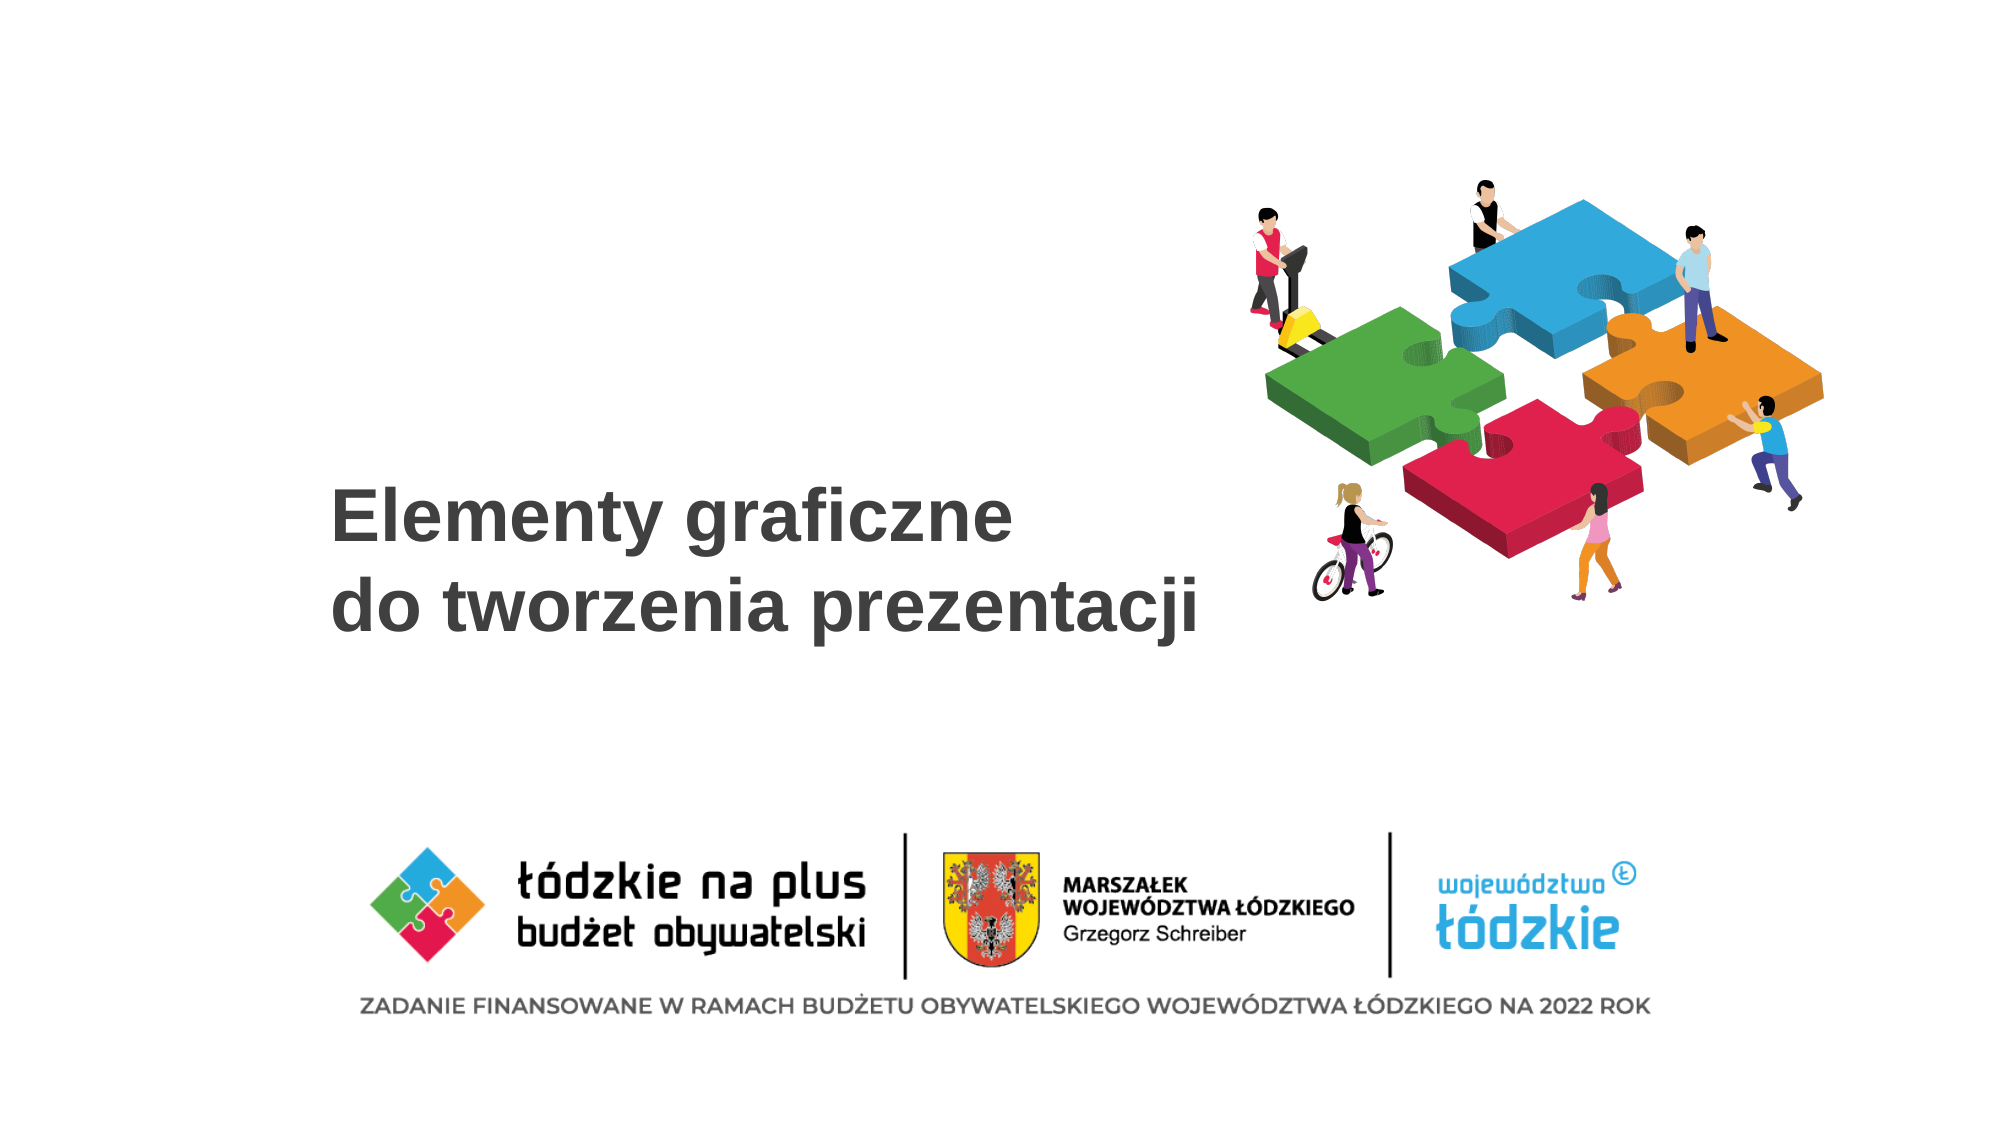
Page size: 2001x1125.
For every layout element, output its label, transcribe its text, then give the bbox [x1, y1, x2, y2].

picture [1250, 180, 1824, 608]
text_box Elementy graficzne do tworzenia prezentacji [316, 458, 1505, 654]
picture [316, 813, 1688, 1055]
